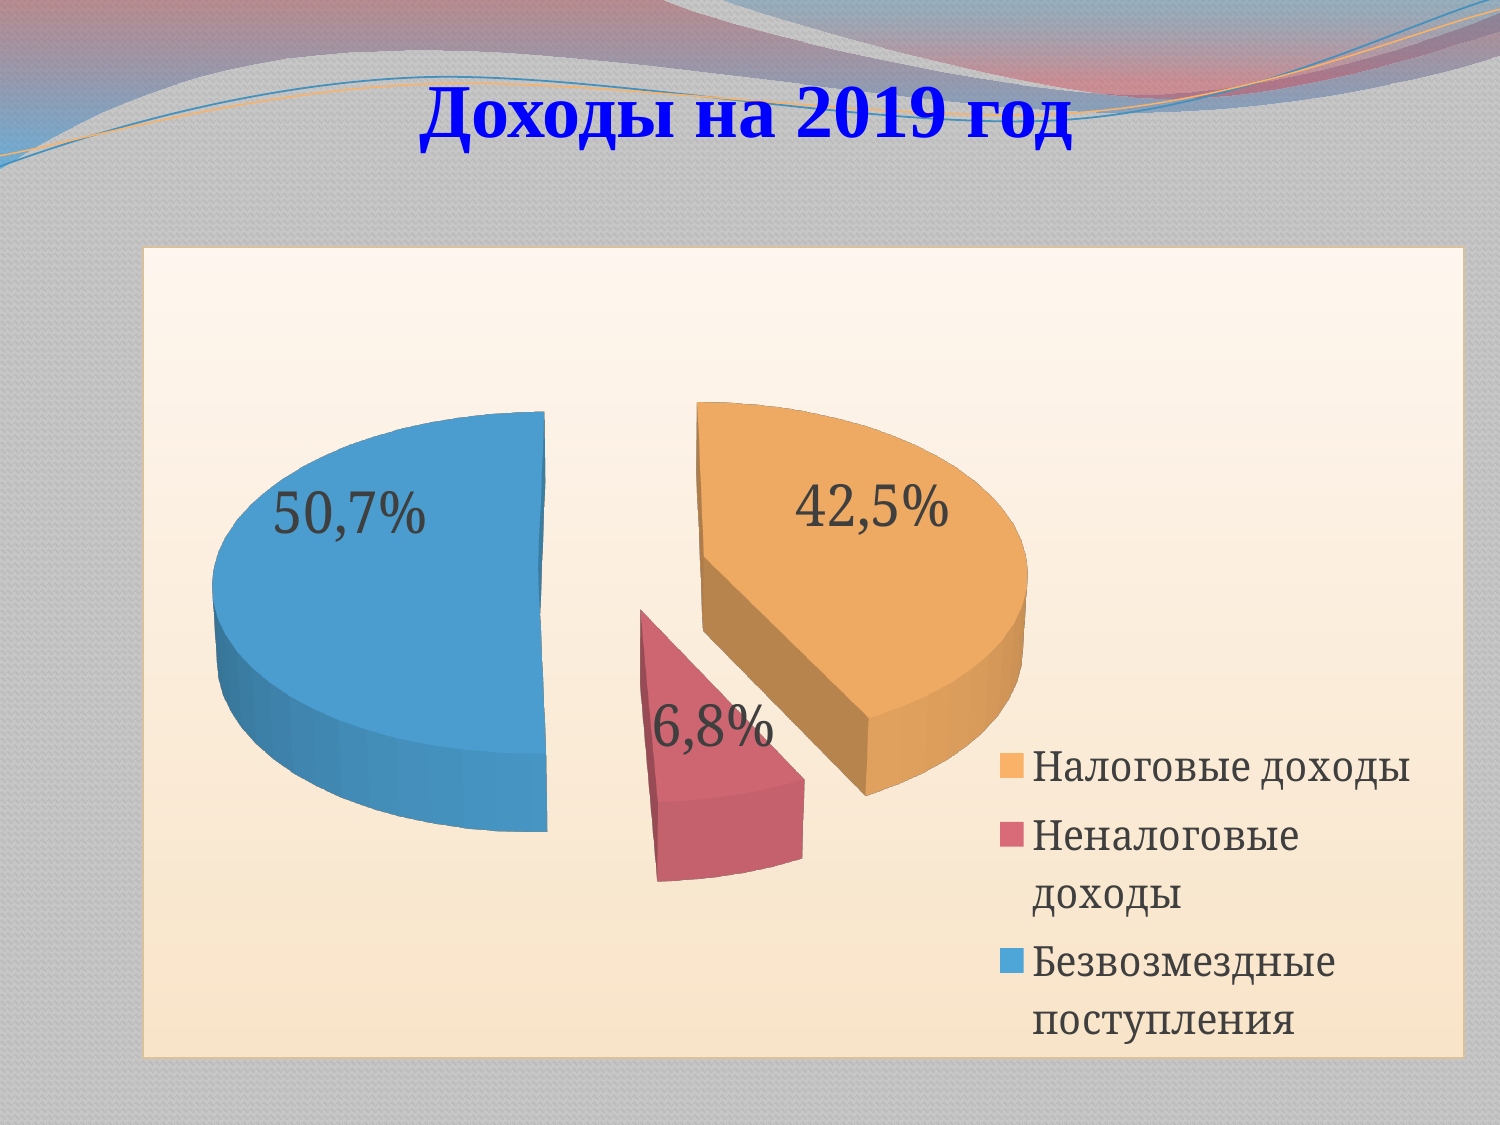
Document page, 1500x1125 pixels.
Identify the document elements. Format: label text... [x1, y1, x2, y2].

title Доходы на 2019 год [75, 52, 1418, 153]
chart [58, 245, 1466, 1060]
